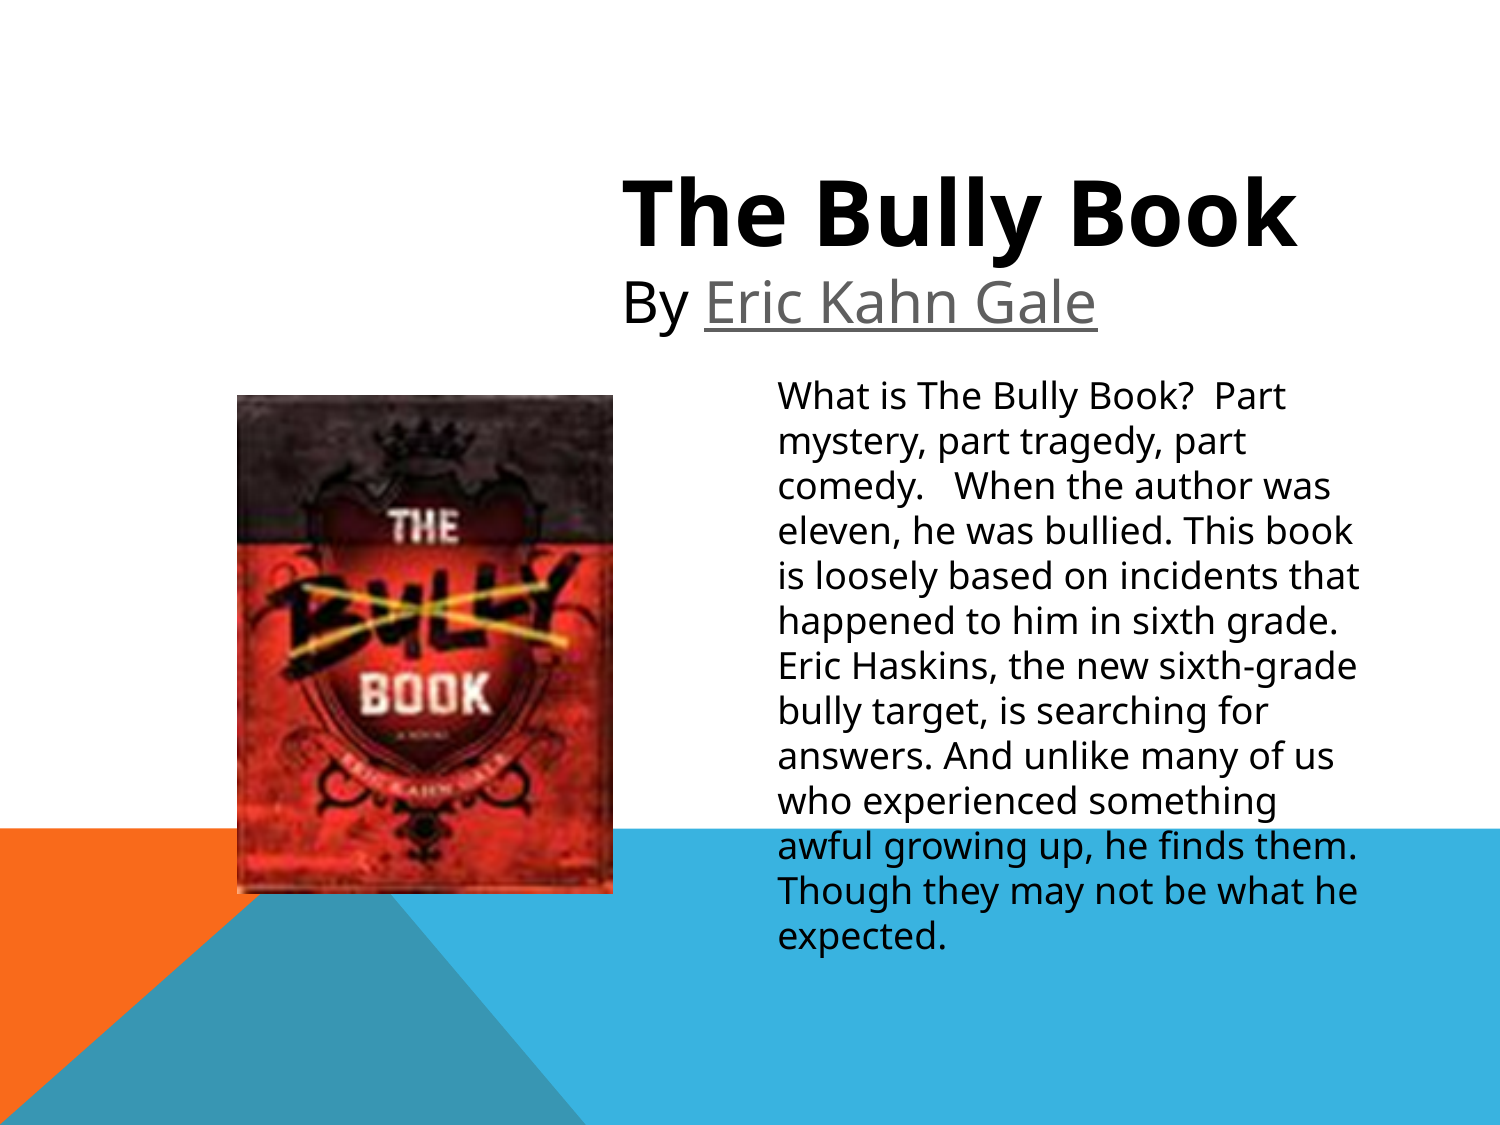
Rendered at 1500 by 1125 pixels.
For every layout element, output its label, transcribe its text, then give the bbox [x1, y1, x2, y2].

text_box What is The Bully Book? Part mystery, part tragedy, part comedy. When the author was eleven, he was bullied. This book is loosely based on incidents that happened to him in sixth grade. Eric Haskins, the new sixth-grade bully target, is searching for answers. And unlike many of us who experienced something awful growing up, he finds them. Though they may not be what he expected. [762, 364, 1388, 965]
text_box The Bully Book By Eric Kahn Gale [606, 37, 1357, 617]
picture [237, 394, 613, 894]
